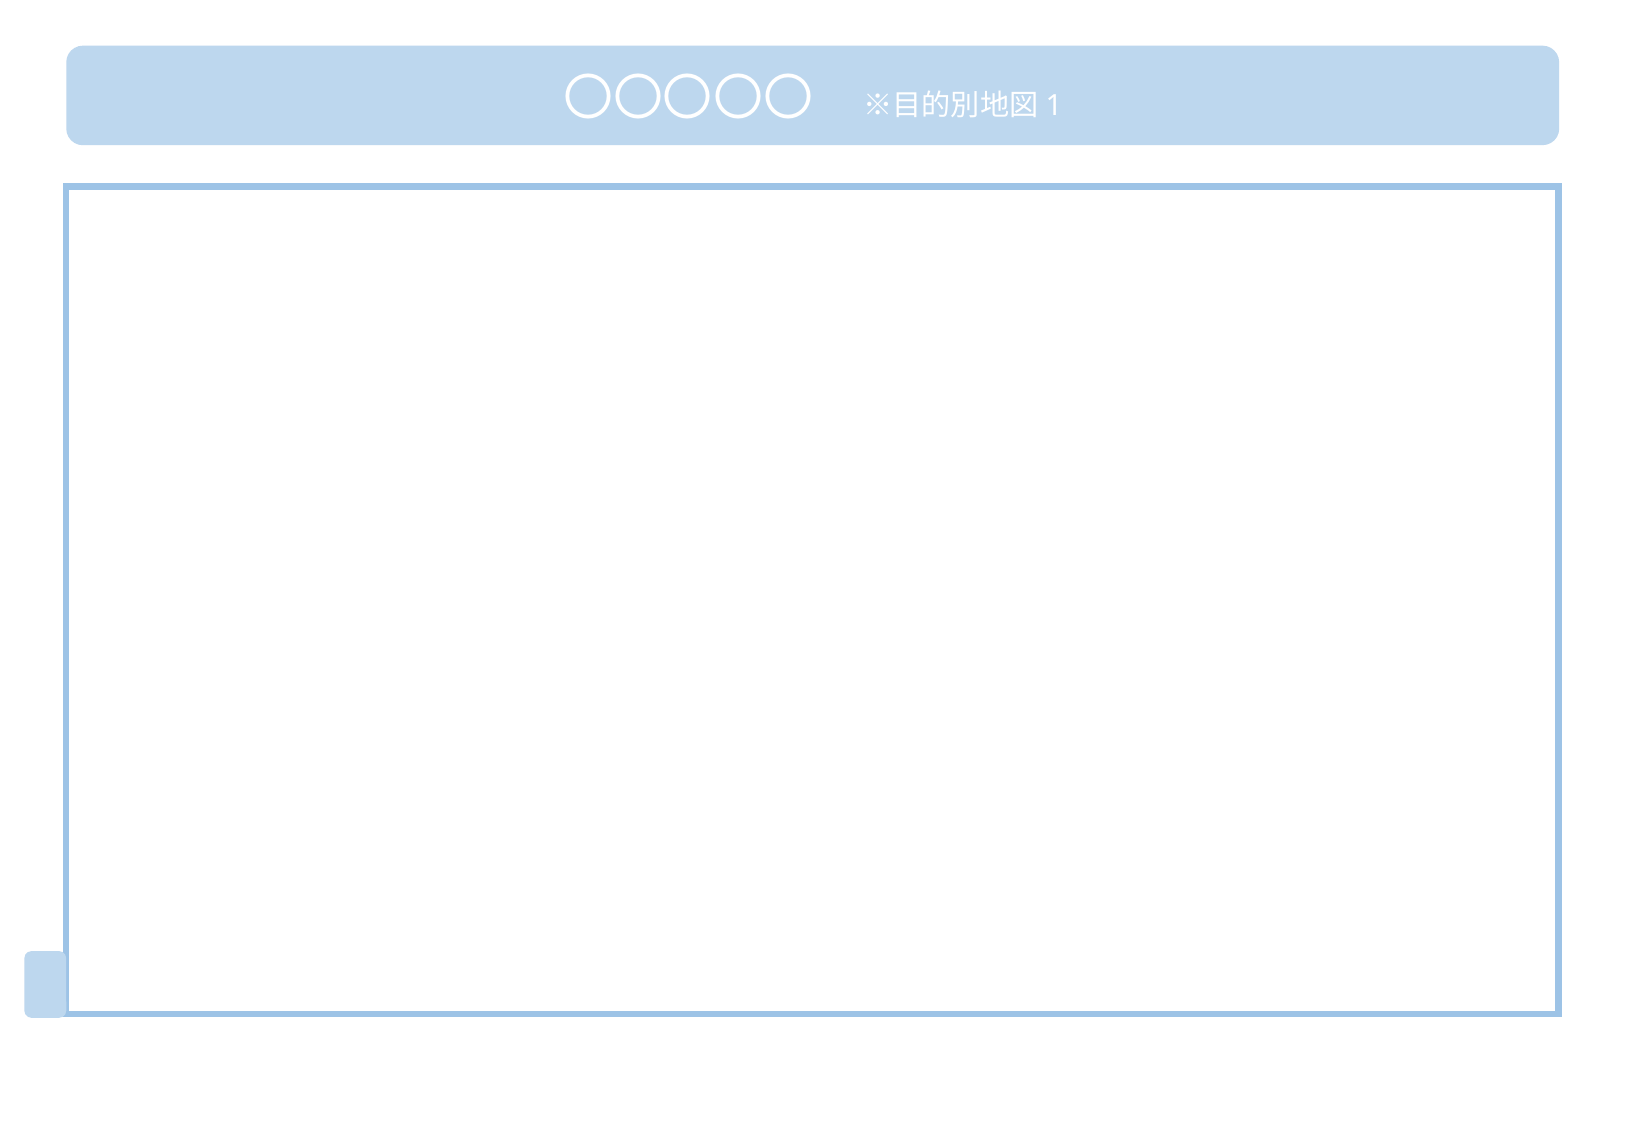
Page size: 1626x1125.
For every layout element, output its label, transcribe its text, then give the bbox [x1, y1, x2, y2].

text_box 〇〇〇〇〇 ※目的別地図1 [65, 44, 1561, 147]
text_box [24, 186, 1559, 1018]
